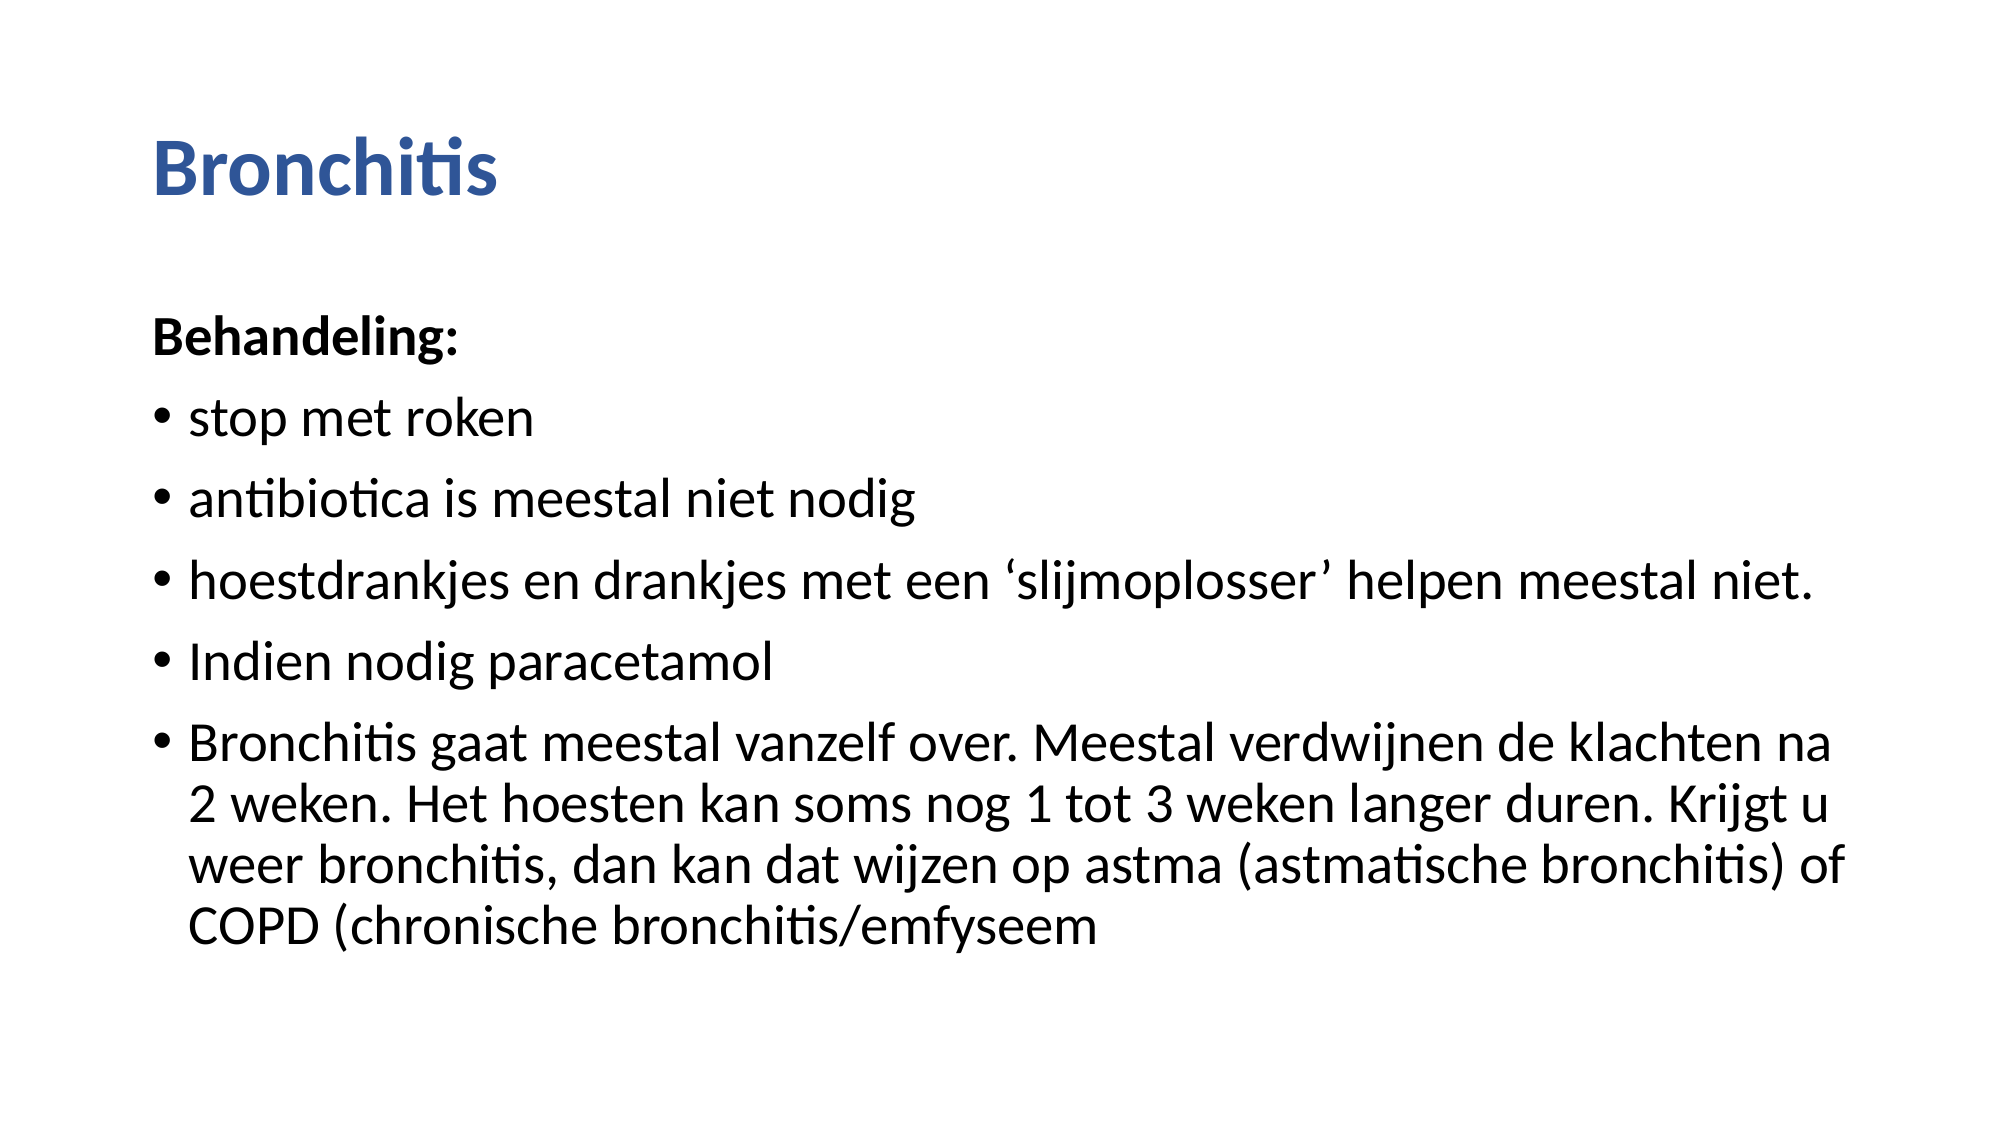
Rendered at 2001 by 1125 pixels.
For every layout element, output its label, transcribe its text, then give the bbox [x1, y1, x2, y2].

list Behandeling: stop met roken antibiotica is meestal niet nodig hoestdrankjes en drankjes met een ‘slijmoplosser’ helpen meestal niet. Indien nodig paracetamol Bronchitis gaat meestal vanzelf over. Meestal verdwijnen de klachten na 2 weken. Het hoesten kan soms nog 1 tot 3 weken langer duren. Krijgt u weer bronchitis, dan kan dat wijzen op astma (astmatische bronchitis) of COPD (chronische bronchitis/emfyseem [137, 299, 1863, 1014]
title Bronchitis [137, 59, 1863, 278]
